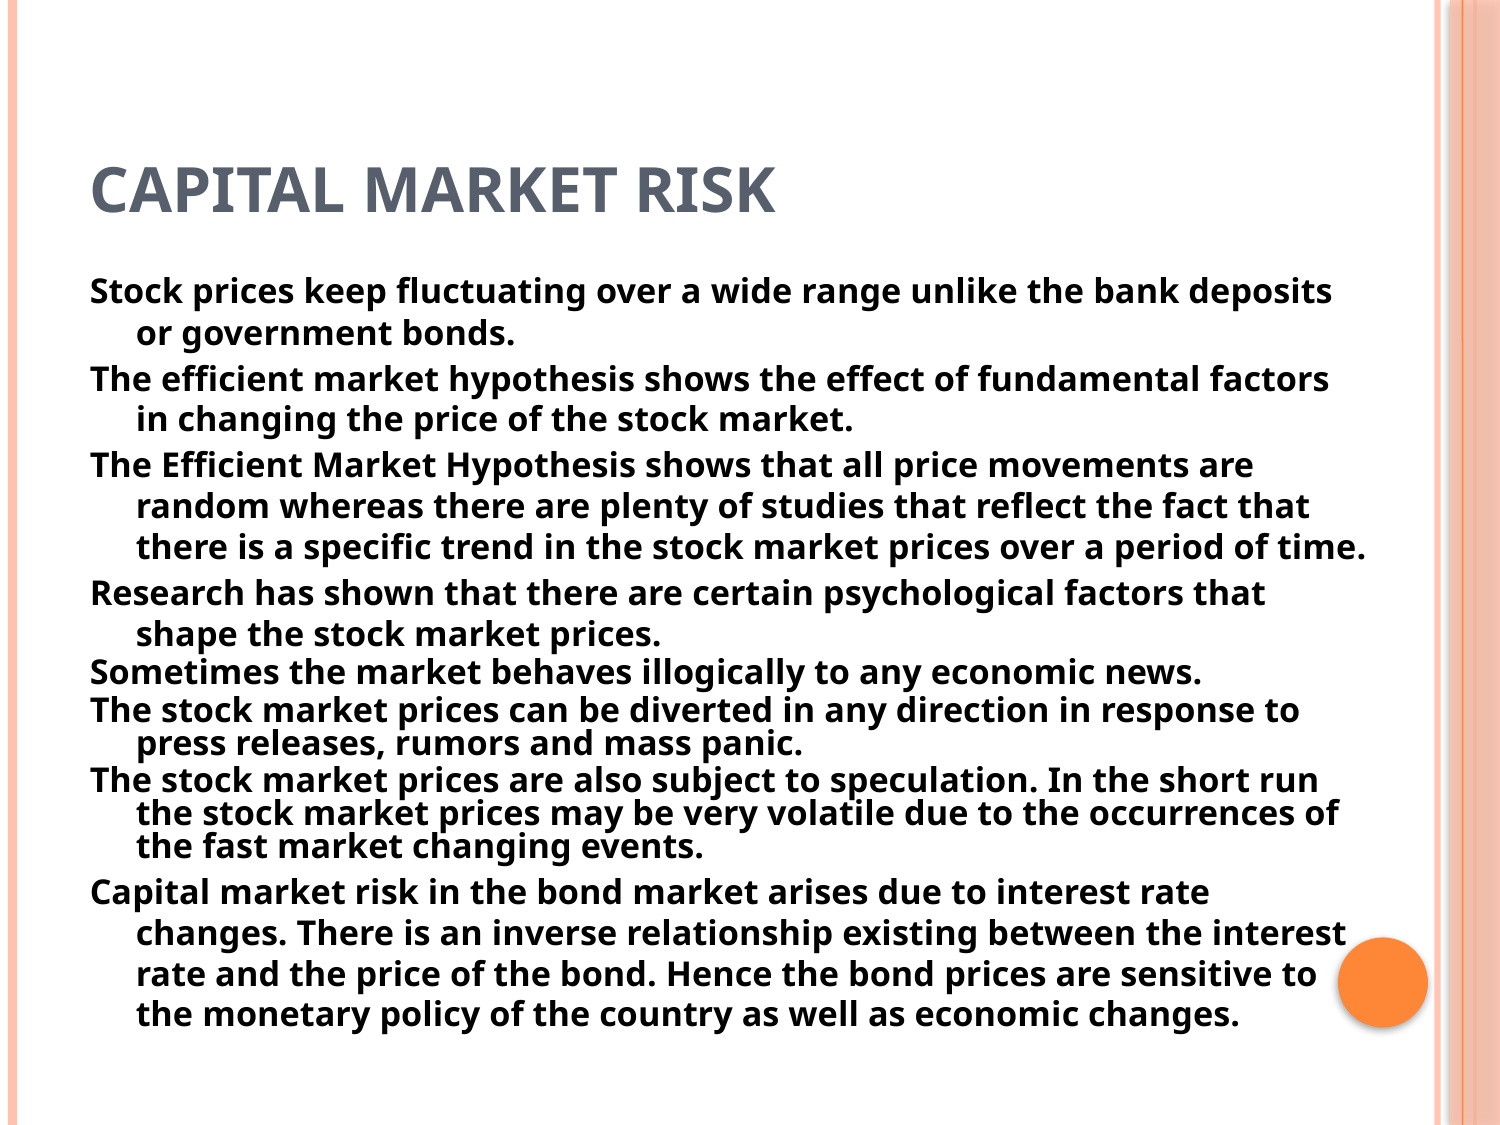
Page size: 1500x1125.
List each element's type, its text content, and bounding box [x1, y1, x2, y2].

title CAPITAL MARKET RISK [75, 45, 1300, 233]
list Stock prices keep fluctuating over a wide range unlike the bank deposits or government bonds. The efficient market hypothesis shows the effect of fundamental factors in changing the price of the stock market. The Efficient Market Hypothesis shows that all price movements are random whereas there are plenty of studies that reflect the fact that there is a specific trend in the stock market prices over a period of time. Research has shown that there are certain psychological factors that shape the stock market prices. Sometimes the market behaves illogically to any economic news. The stock market prices can be diverted in any direction in response to press releases, rumors and mass panic. The stock market prices are also subject to speculation. In the short run the stock market prices may be very volatile due to the occurrences of the fast market changing events. Capital market risk in the bond market arises due to interest rate changes. There is an inverse relationship existing between the interest rate and the price of the bond. Hence the bond prices are sensitive to the monetary policy of the country as well as economic changes. [75, 262, 1383, 1067]
